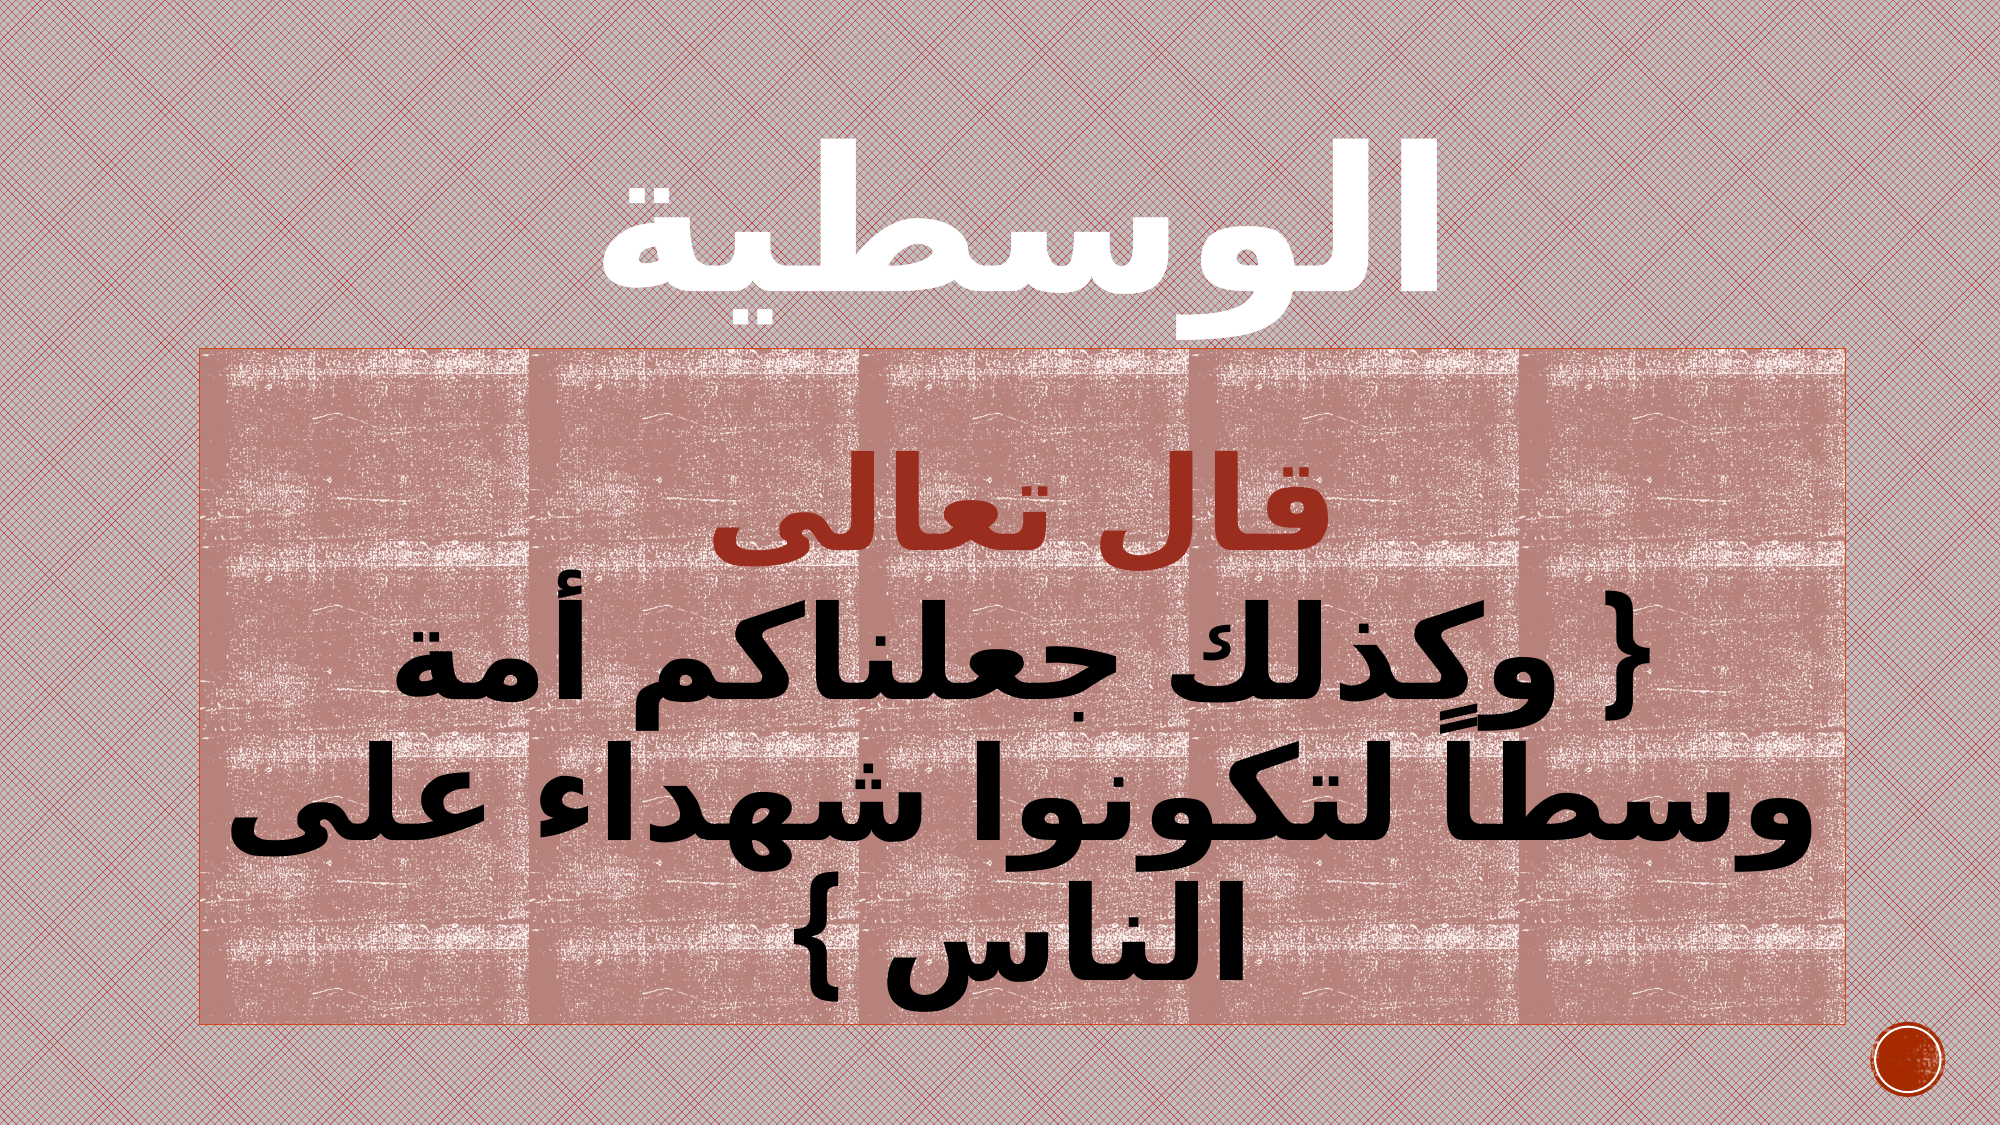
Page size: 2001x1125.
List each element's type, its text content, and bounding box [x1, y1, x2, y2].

title الوسطية [232, 44, 1813, 348]
list قال تعالى { وكذلك جعلناكم أمة وسطاً لتكونوا شهداء على الناس } [199, 348, 1846, 1025]
